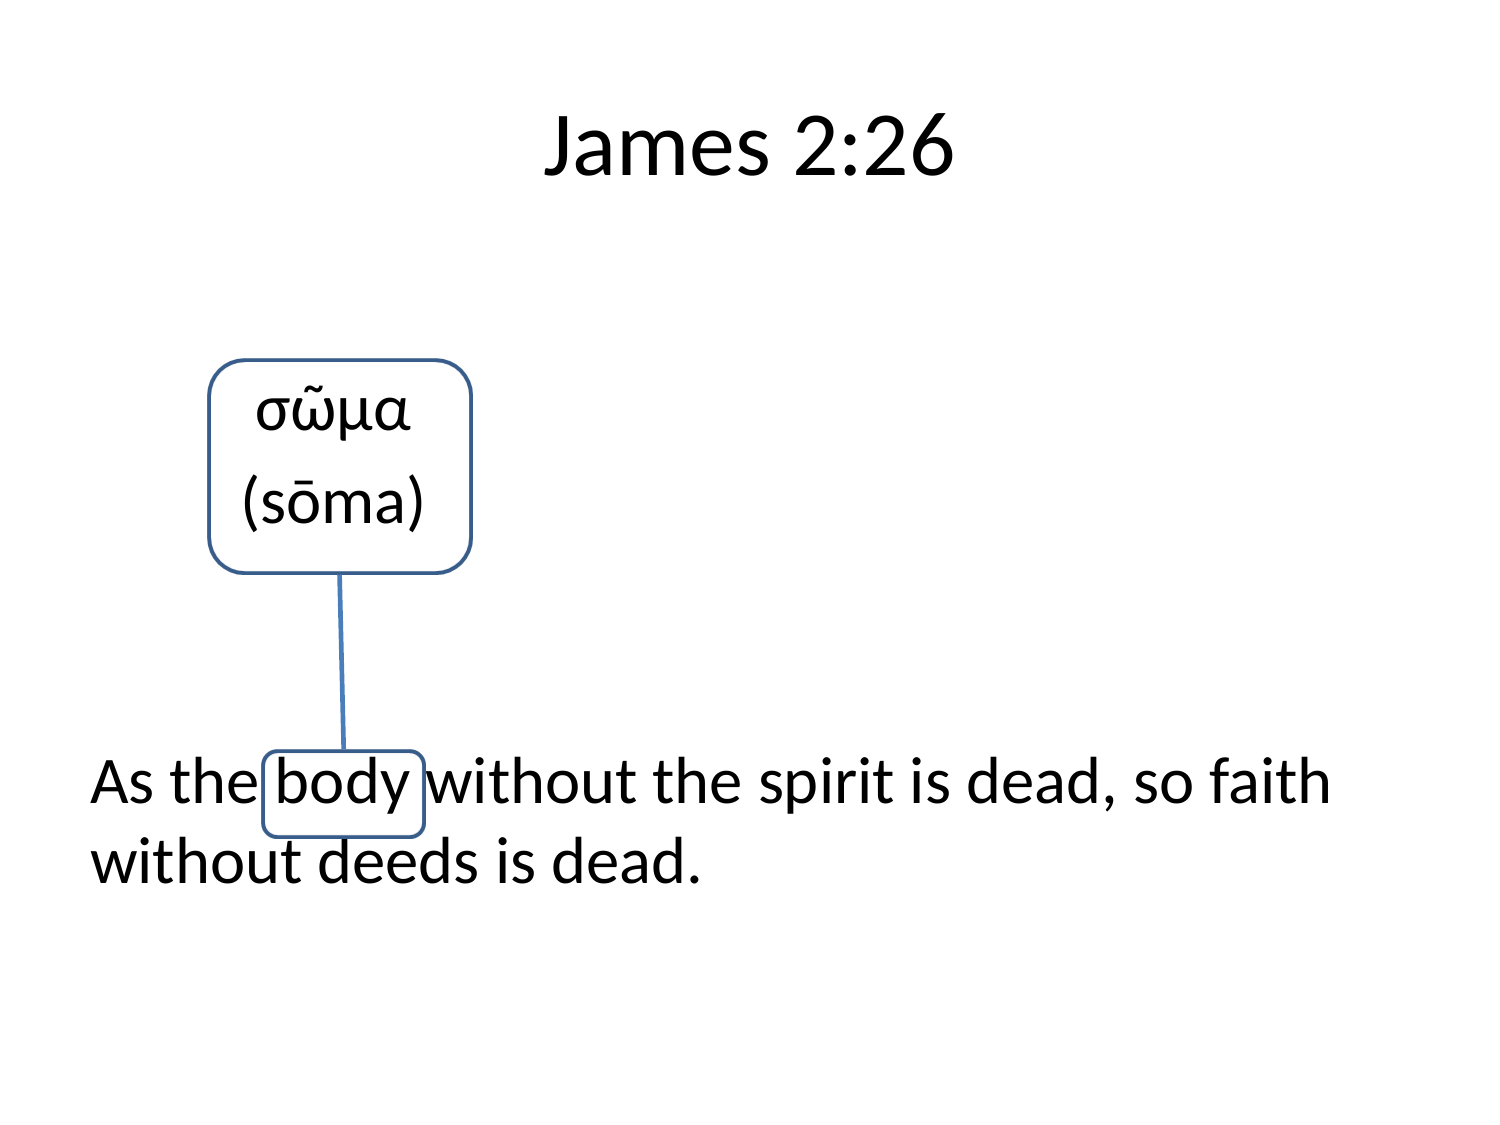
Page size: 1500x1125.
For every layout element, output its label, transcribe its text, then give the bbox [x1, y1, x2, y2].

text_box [339, 574, 344, 750]
picture [206, 358, 473, 575]
picture [261, 748, 426, 839]
list σῶμα (sōma) As the body without the spirit is dead, so faith without deeds is dead. [75, 262, 1425, 1005]
title James 2:26 [75, 45, 1425, 233]
